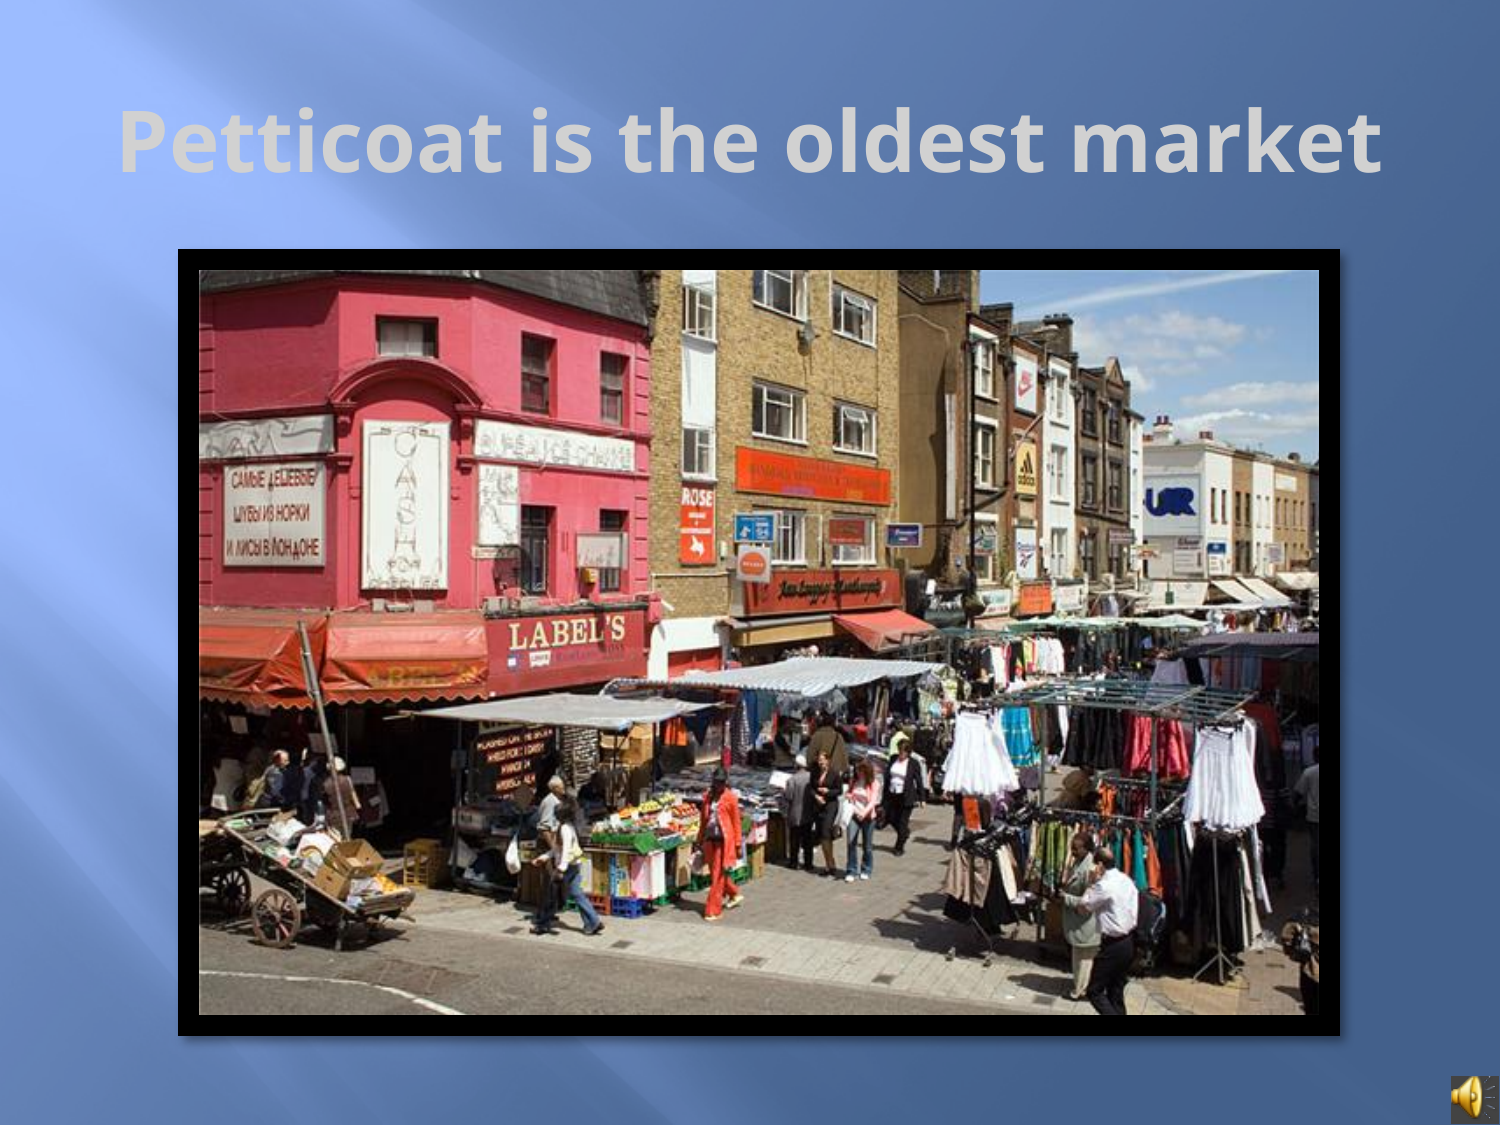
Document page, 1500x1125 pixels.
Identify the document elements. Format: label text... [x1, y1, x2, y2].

picture [1449, 1074, 1500, 1125]
title Petticoat is the oldest market [75, 45, 1425, 233]
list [198, 269, 1320, 1016]
